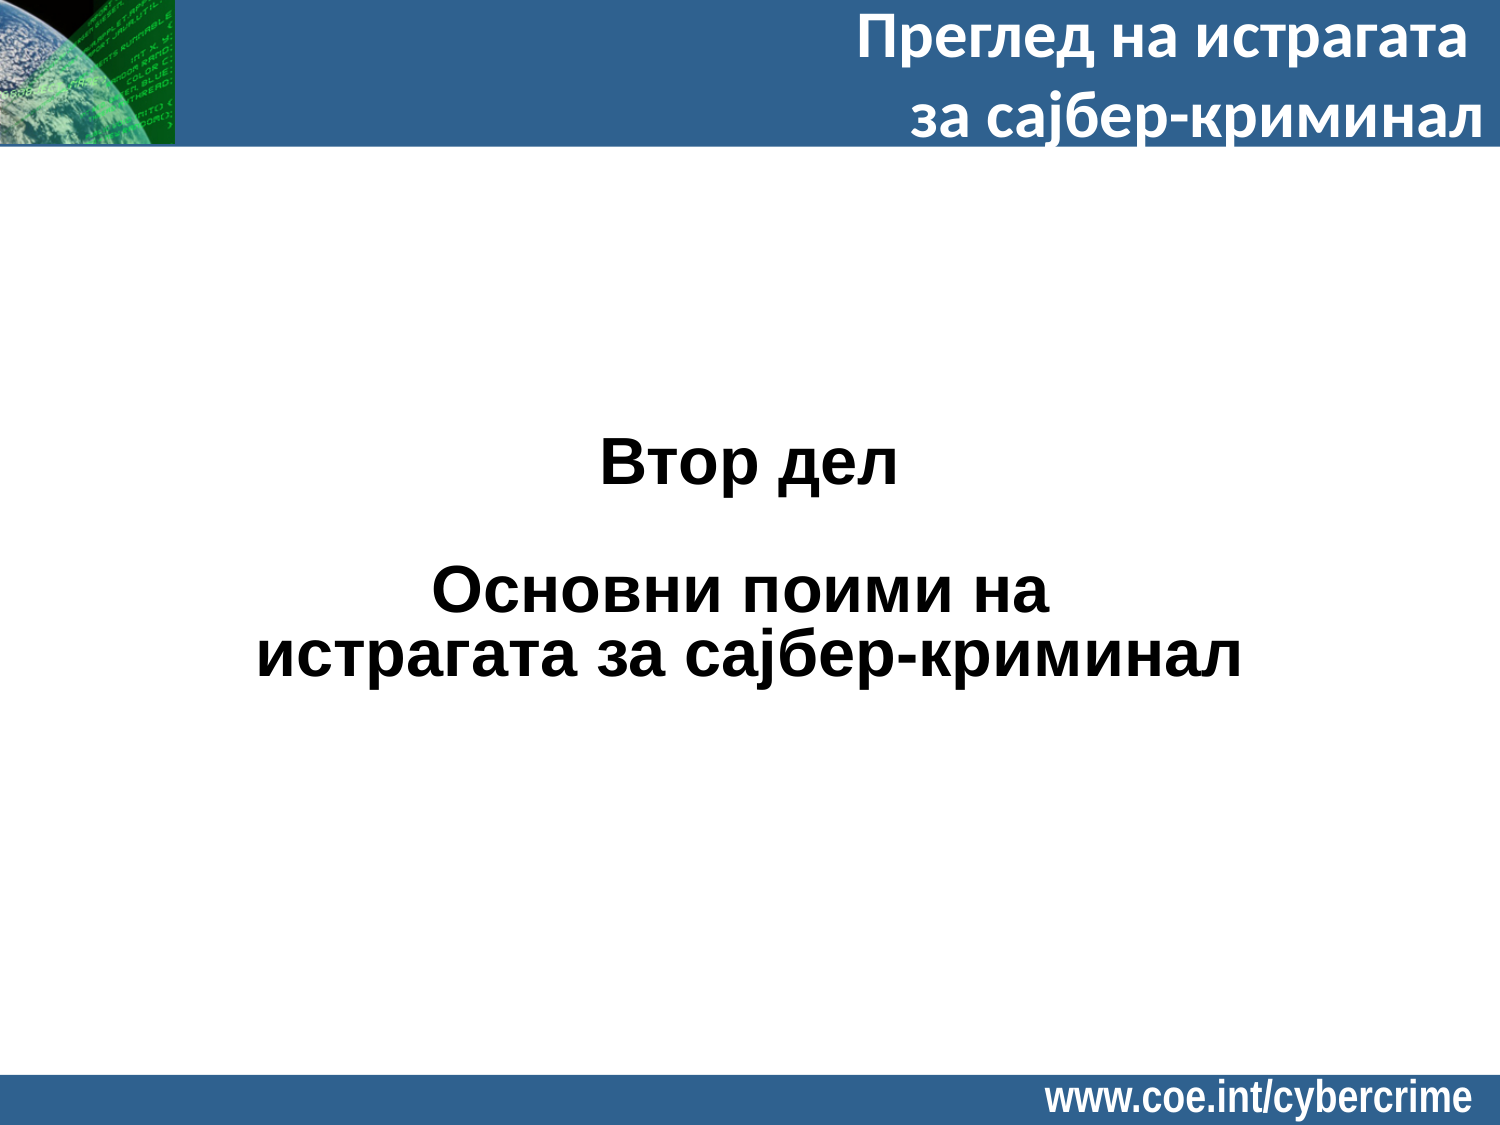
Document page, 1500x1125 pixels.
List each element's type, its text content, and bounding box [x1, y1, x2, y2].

text_box Преглед на истрагата за сајбер-криминал [177, 0, 1500, 149]
text_box Втор дел Основни поими на истрагата за сајбер-криминал [50, 425, 1450, 697]
picture [0, 0, 175, 144]
text_box [0, 1073, 1030, 1125]
text_box www.coe.int/cybercrime [1030, 1059, 1500, 1125]
